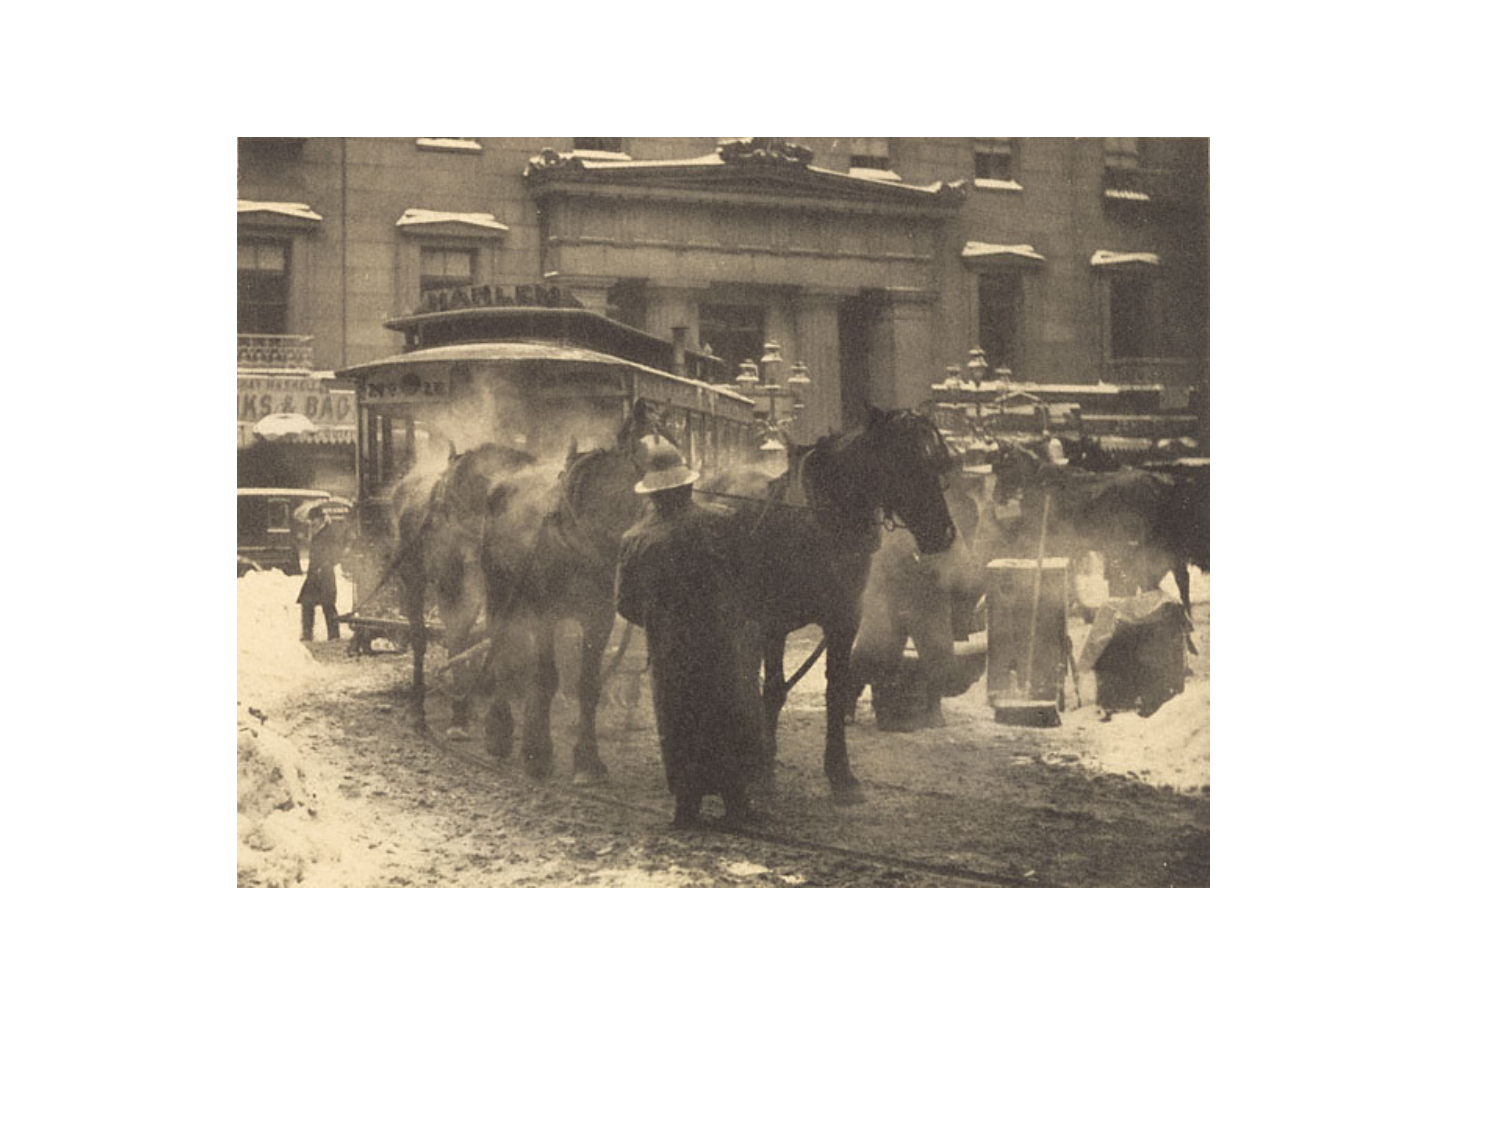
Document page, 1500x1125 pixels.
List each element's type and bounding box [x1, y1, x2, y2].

picture [237, 137, 1210, 888]
